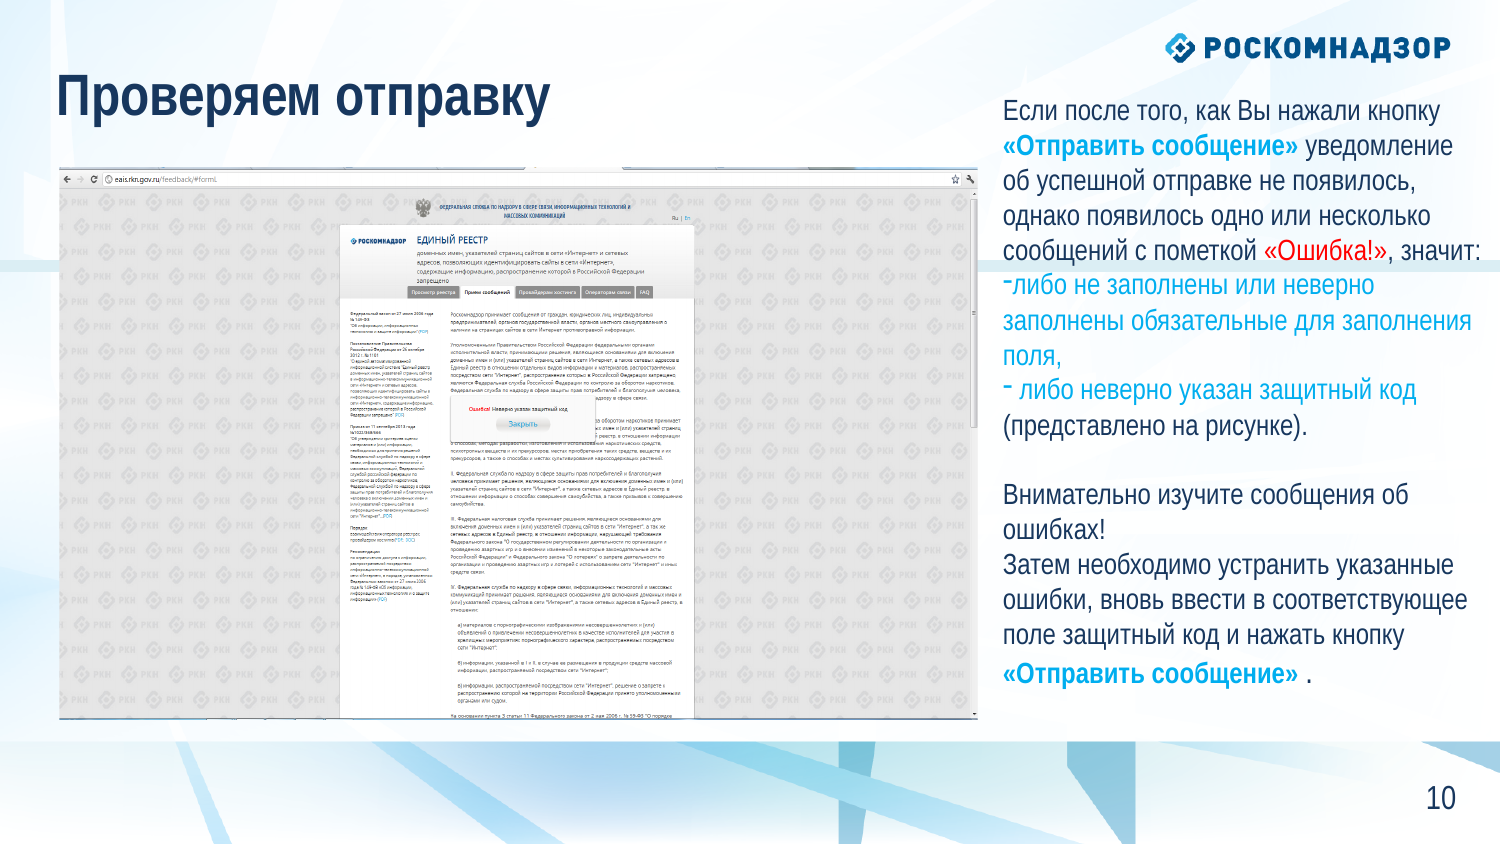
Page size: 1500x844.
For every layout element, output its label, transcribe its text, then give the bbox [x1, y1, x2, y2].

slide_number 9 [1355, 766, 1472, 827]
text_box Если после того, как Вы нажали кнопку «Отправить сообщение» уведомление об успешной отправке не появилось, однако появилось одно или несколько сообщений с пометкой «Ошибка!», значит: либо не заполнены или неверно заполнены обязательные для заполнения поля, либо неверно указан защитный код (представлено на рисунке). Внимательно изучите сообщения об ошибках! Затем необходимо устранить указанные ошибки, вновь ввести в соответствующее поле защитный код и нажать кнопку «Отправить сообщение» . [988, 272, 1500, 698]
text_box Если после того, как Вы нажали кнопку «Отправить сообщение» уведомление об успешной отправке не появилось, однако появилось одно или несколько сообщений с пометкой «Ошибка!», значит: либо не заполнены или неверно заполнены обязательные для заполнения поля, либо неверно указан защитный код (представлено на рисунке). Внимательно изучите сообщения об ошибках! Затем необходимо устранить указанные ошибки, вновь ввести в соответствующее поле защитный код и нажать кнопку «Отправить сообщение» . [988, 83, 1500, 265]
text_box Проверяем отправку [41, 27, 1096, 158]
picture [0, 0, 1500, 844]
